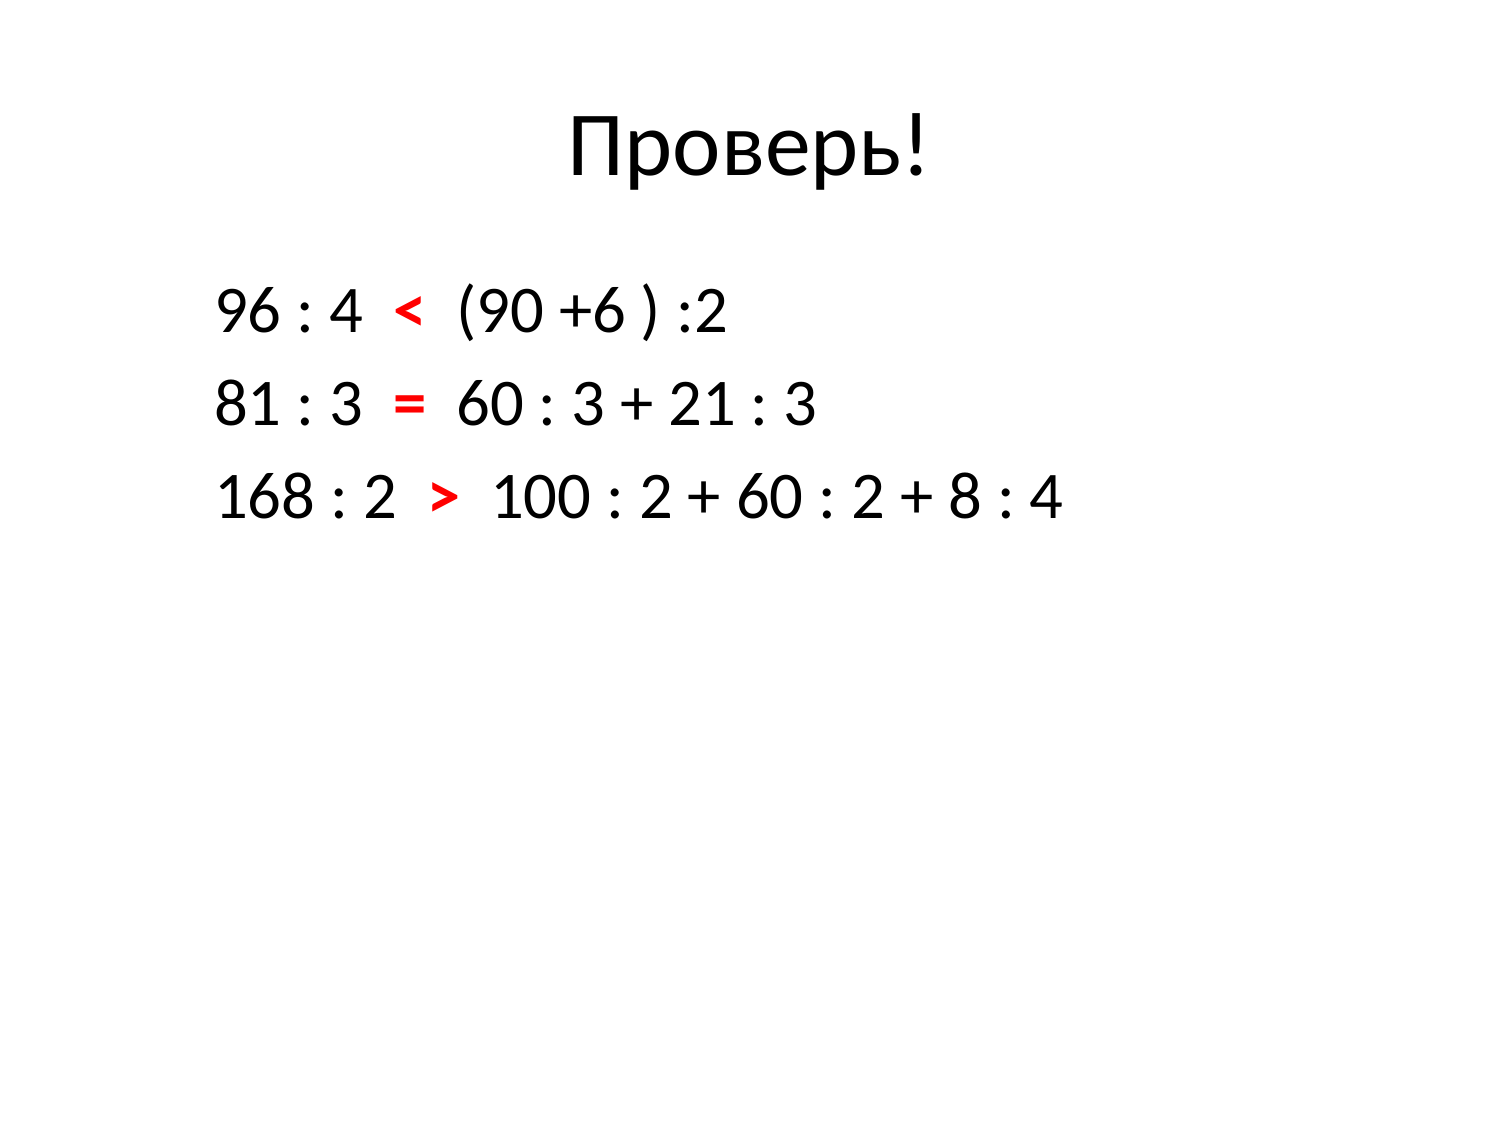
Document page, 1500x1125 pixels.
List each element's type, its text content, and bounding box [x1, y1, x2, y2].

title Проверь! [75, 45, 1425, 233]
list 96 : 4 < (90 +6 ) :2 81 : 3 = 60 : 3 + 21 : 3 168 : 2 > 100 : 2 + 60 : 2 + 8 : 4 [199, 257, 1500, 1001]
